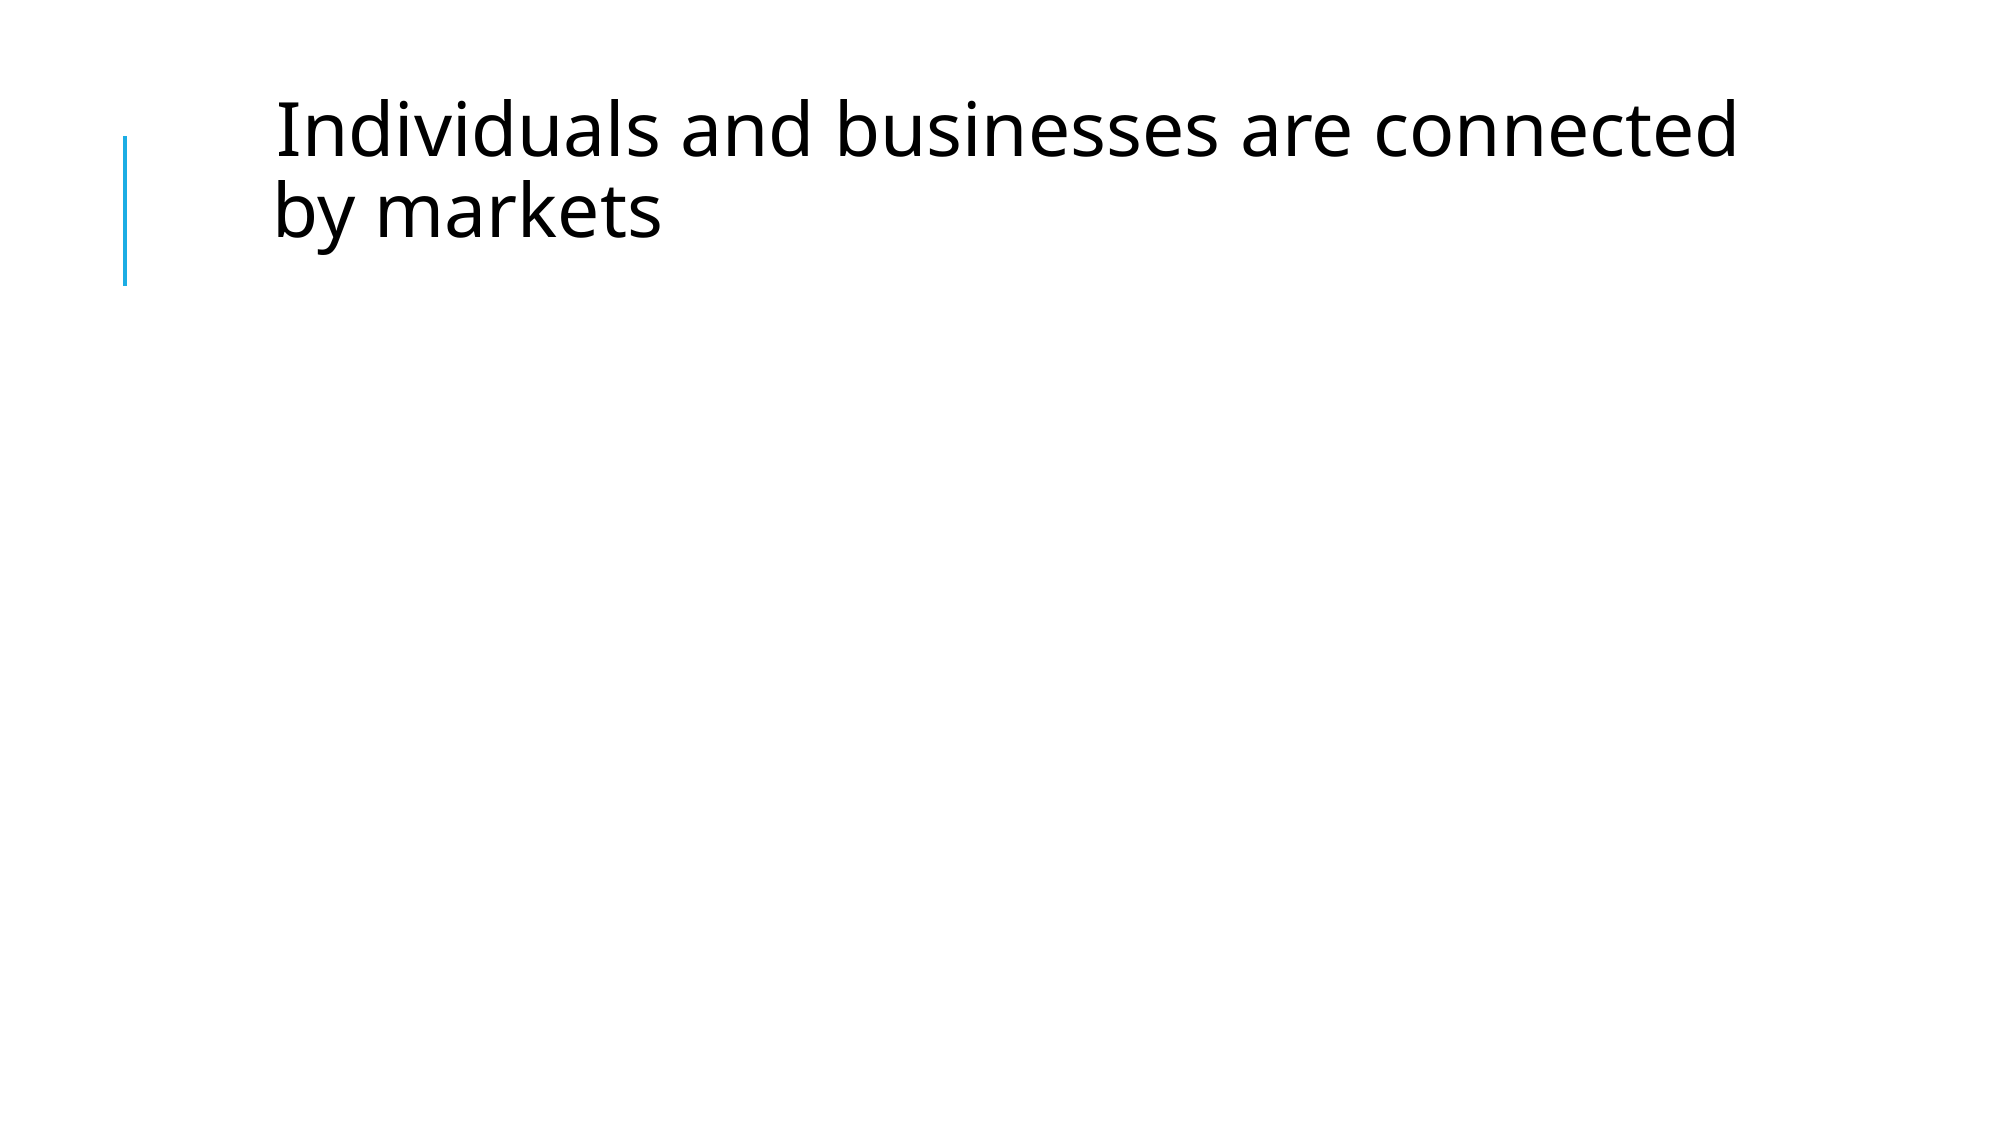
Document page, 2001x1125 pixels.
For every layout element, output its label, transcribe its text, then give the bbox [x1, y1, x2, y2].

list Individuals and businesses are connected by markets [249, 0, 1750, 1125]
